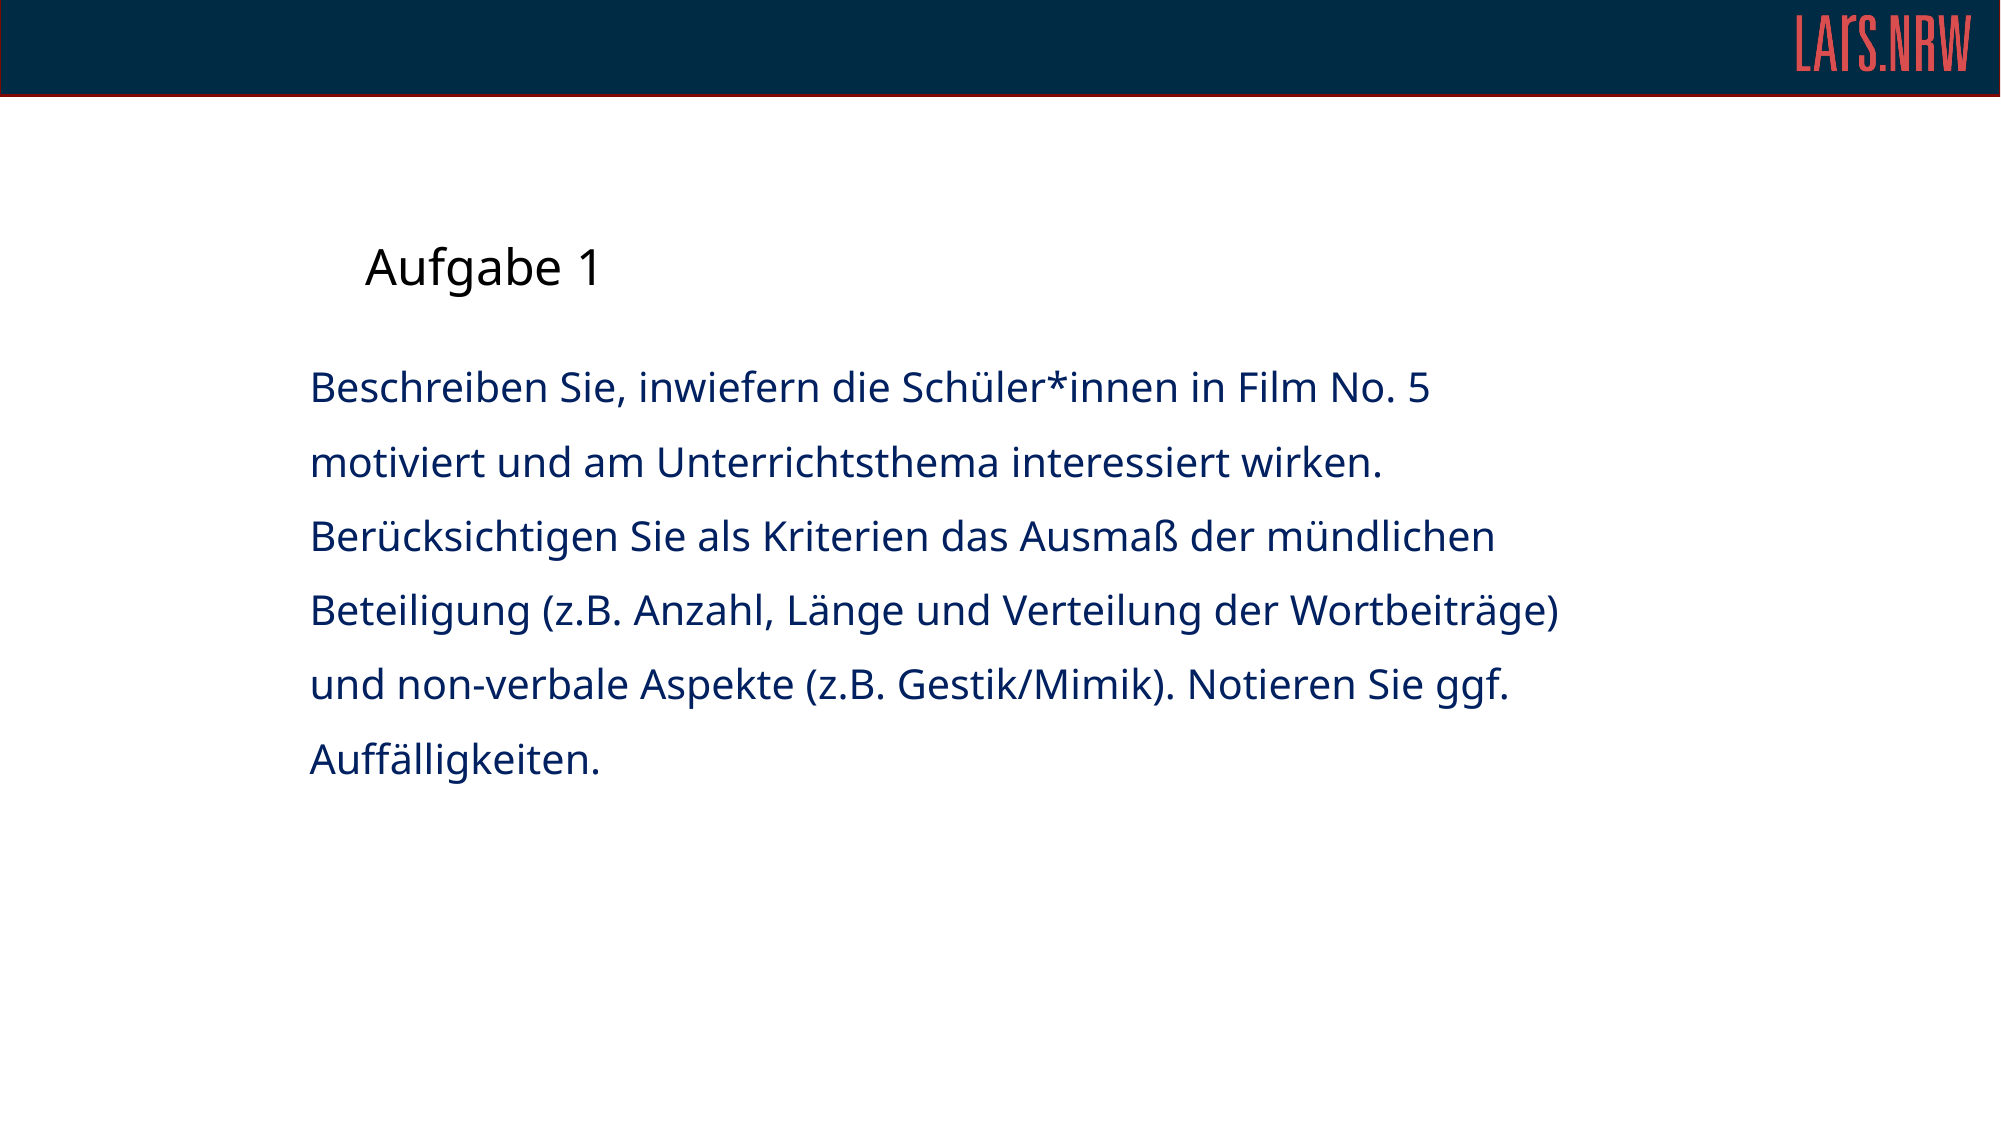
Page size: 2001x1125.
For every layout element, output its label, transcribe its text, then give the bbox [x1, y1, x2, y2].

picture [1779, 3, 1977, 86]
title Aufgabe 1 [350, 210, 1580, 330]
list Beschreiben Sie, inwiefern die Schüler*innen in Film No. 5 motiviert und am Unterrichtsthema interessiert wirken. Berücksichtigen Sie als Kriterien das Ausmaß der mündlichen Beteiligung (z.B. Anzahl, Länge und Verteilung der Wortbeiträge) und non-verbale Aspekte (z.B. Gestik/Mimik). Notieren Sie ggf. Auffälligkeiten. [294, 329, 1592, 793]
